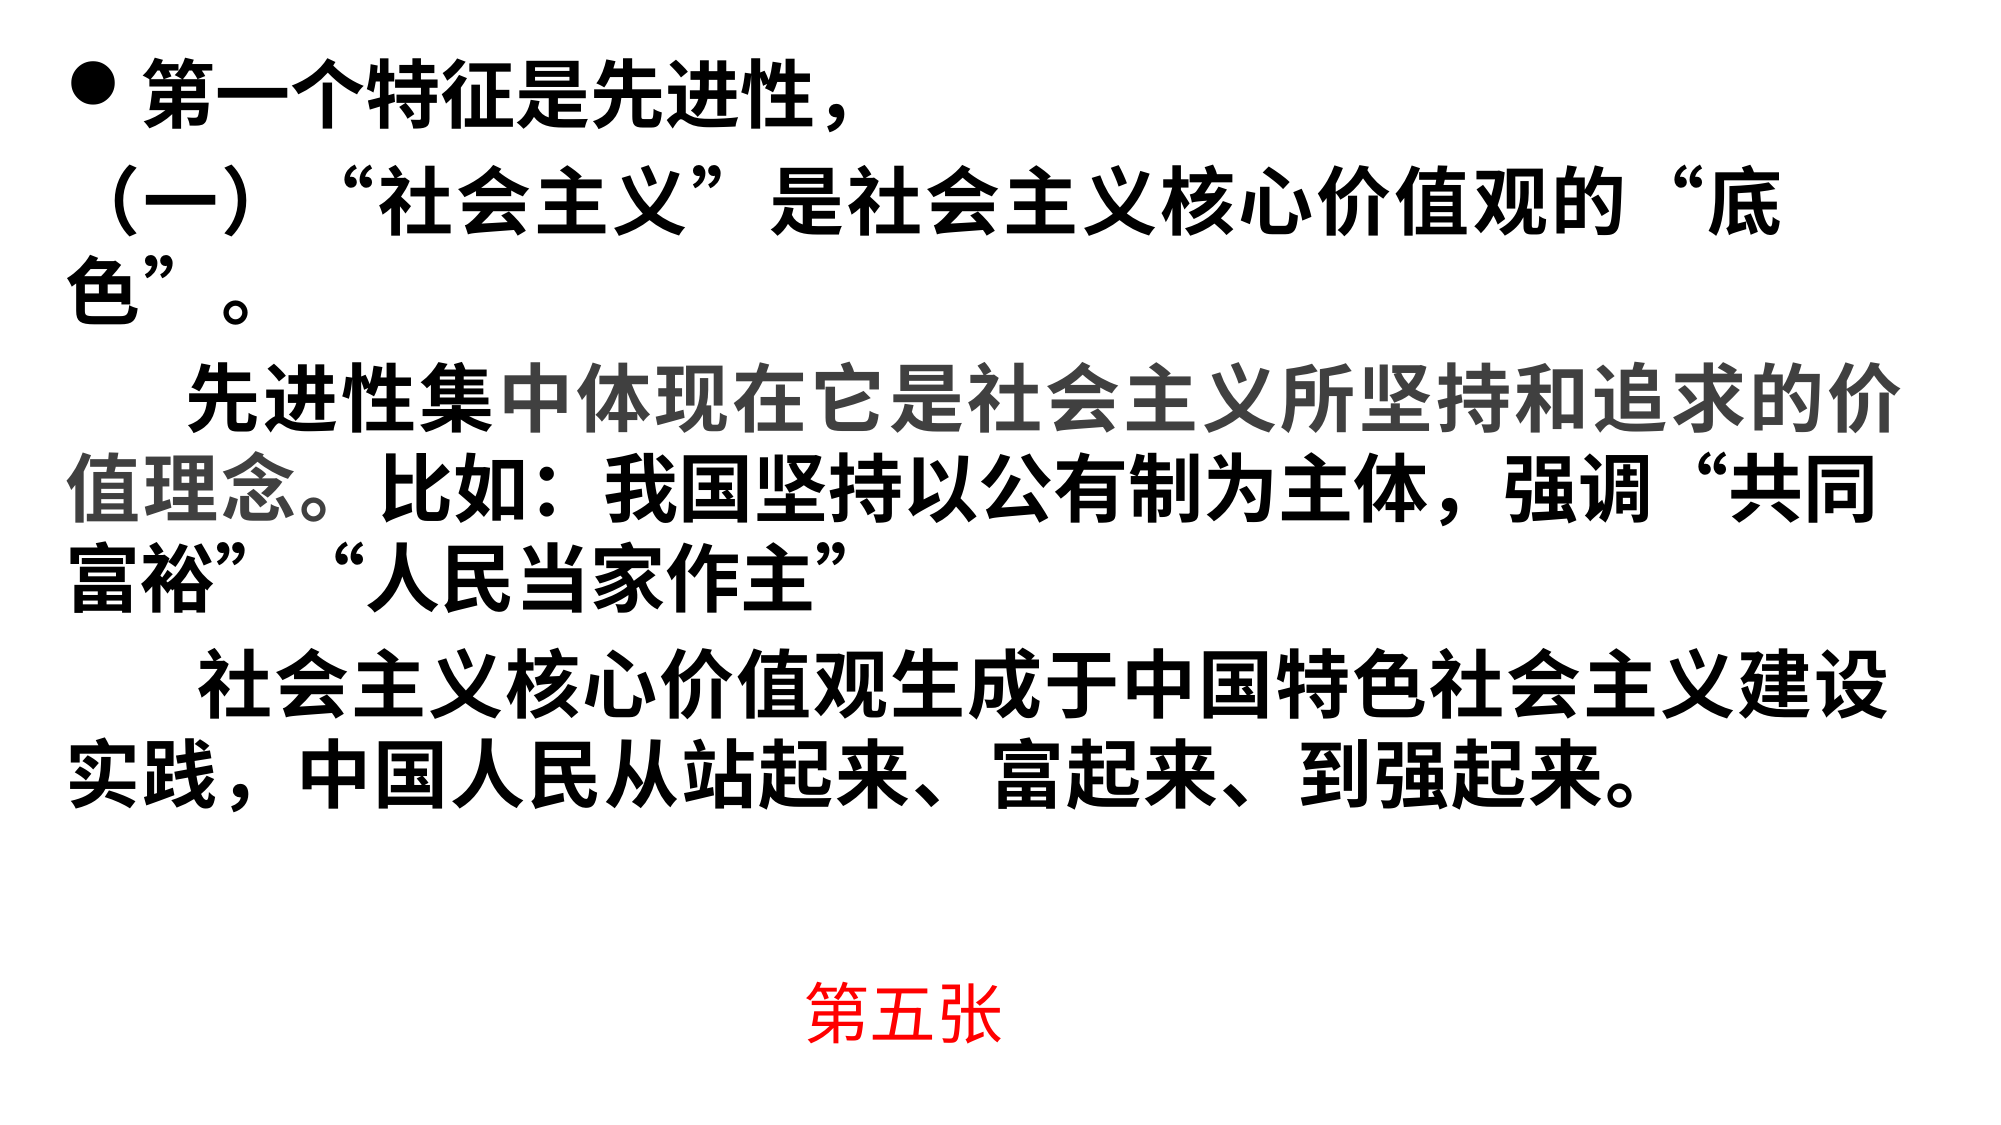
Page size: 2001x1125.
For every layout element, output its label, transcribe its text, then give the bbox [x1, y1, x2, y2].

text_box 第一个特征是先进性， （一）“社会主义”是社会主义核心价值观的“底色”。 先进性集中体现在它是社会主义所坚持和追求的价值理念。比如：我国坚持以公有制为主体，强调“共同富裕”“人民当家作主” 社会主义核心价值观生成于中国特色社会主义建设实践，中国人民从站起来、富起来、到强起来。 [50, 40, 1950, 826]
text_box 第五张 [788, 964, 1789, 1060]
